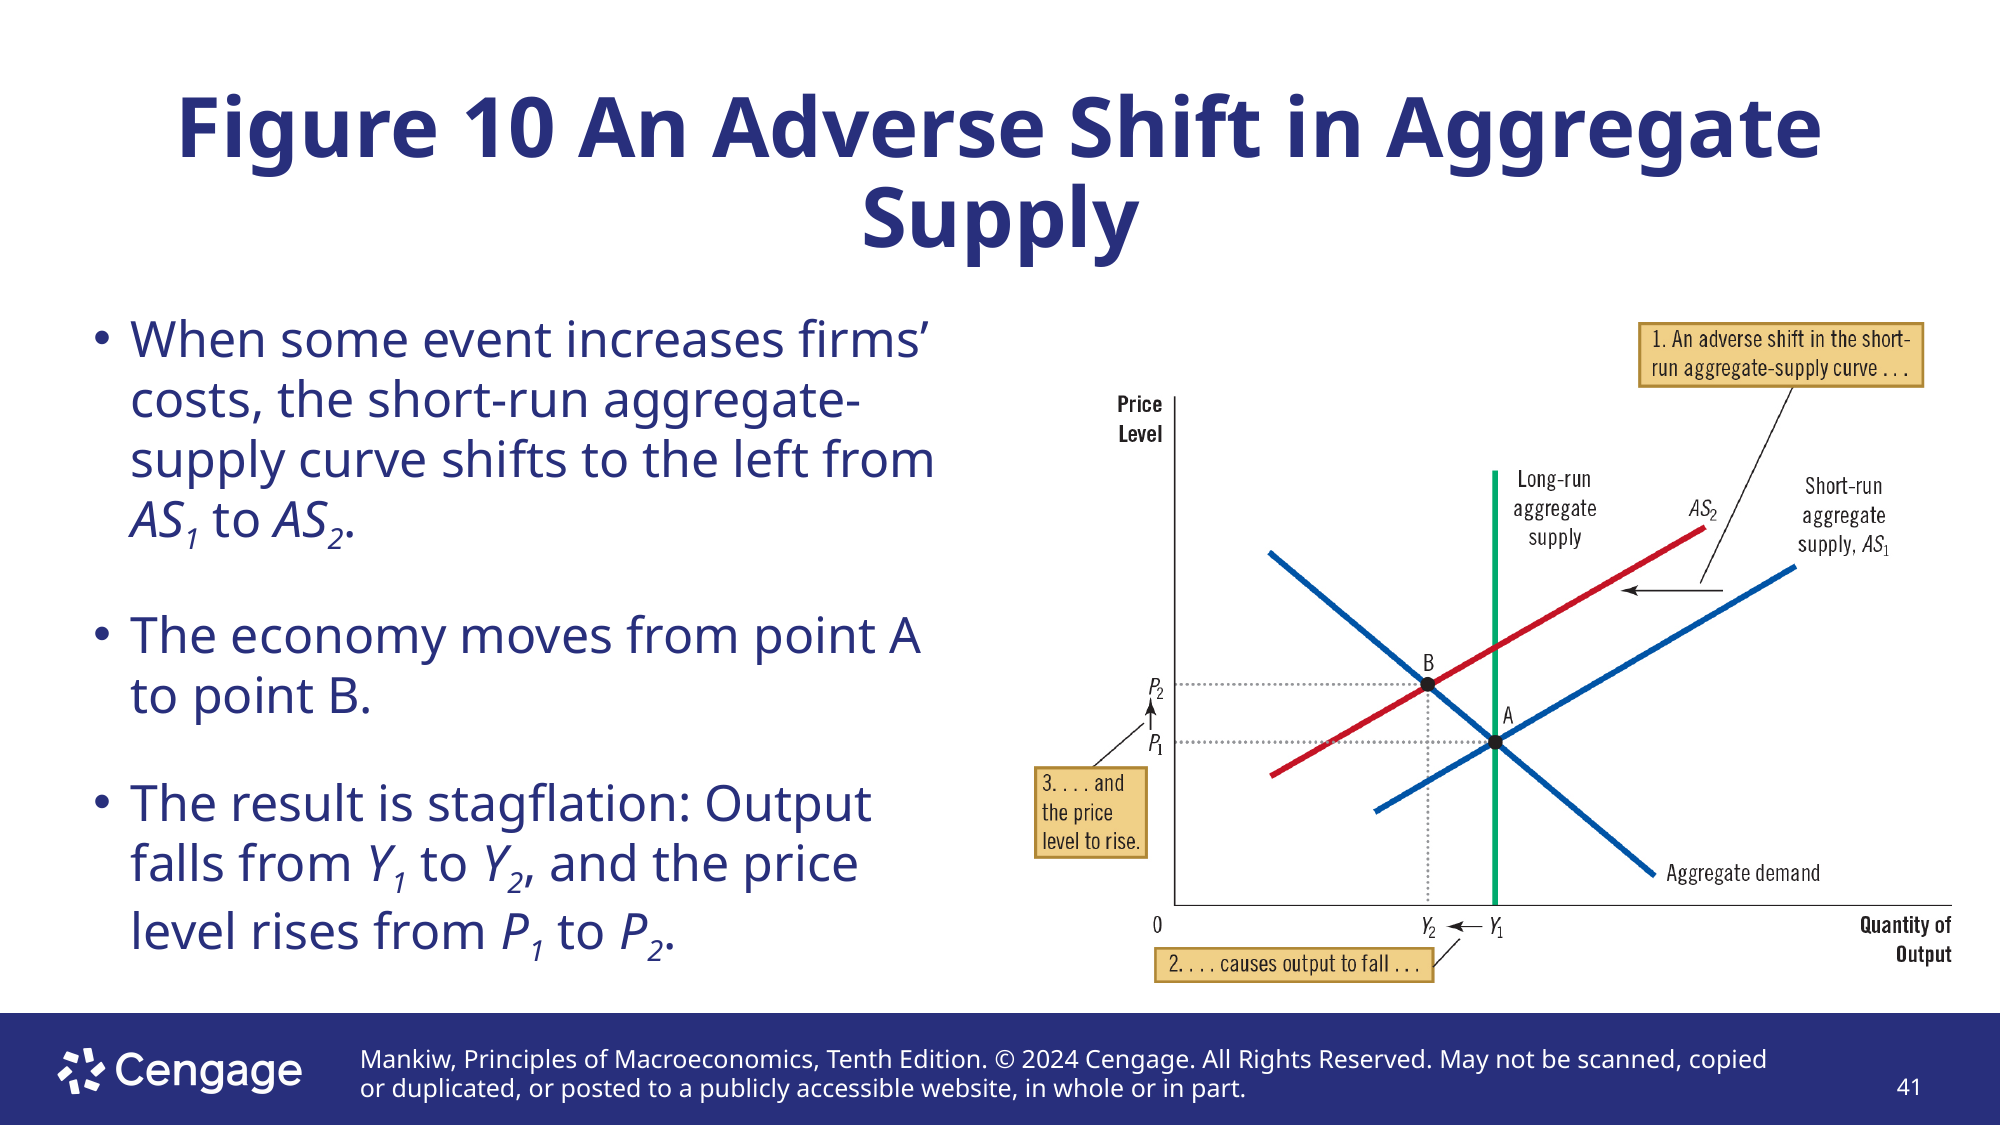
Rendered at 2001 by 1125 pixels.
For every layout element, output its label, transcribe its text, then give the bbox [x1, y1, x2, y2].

title Figure 10 An Adverse Shift in Aggregate Supply [78, 77, 1923, 278]
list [1034, 322, 1952, 983]
picture [30, 1020, 329, 1122]
list When some event increases firms’ costs, the short-run aggregate-supply curve shifts to the left from AS1 to AS2. The economy moves from point A to point B. The result is stagflation: Output falls from Y1 to Y2, and the price level rises from P1 to P2. [78, 299, 988, 1014]
